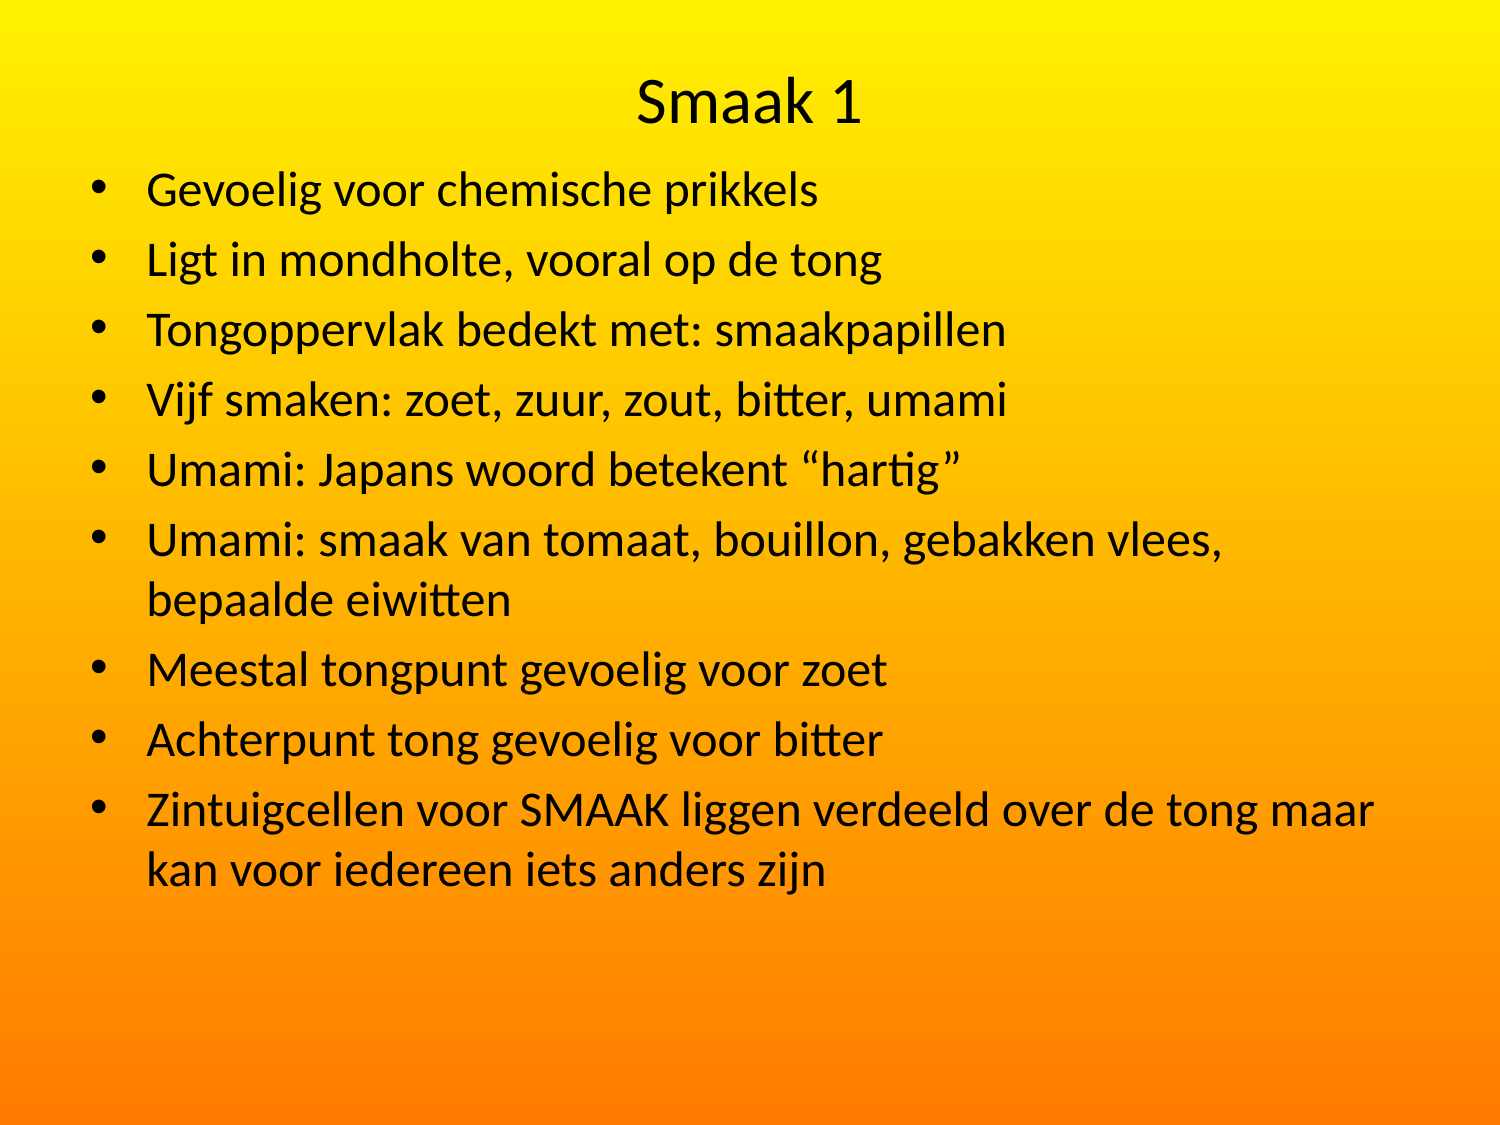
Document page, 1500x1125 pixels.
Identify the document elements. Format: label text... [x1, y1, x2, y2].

title Smaak 1 [75, 45, 1425, 148]
list Gevoelig voor chemische prikkels Ligt in mondholte, vooral op de tong Tongoppervlak bedekt met: smaakpapillen Vijf smaken: zoet, zuur, zout, bitter, umami Umami: Japans woord betekent “hartig” Umami: smaak van tomaat, bouillon, gebakken vlees, bepaalde eiwitten Meestal tongpunt gevoelig voor zoet Achterpunt tong gevoelig voor bitter Zintuigcellen voor SMAAK liggen verdeeld over de tong maar kan voor iedereen iets anders zijn [75, 148, 1425, 1071]
